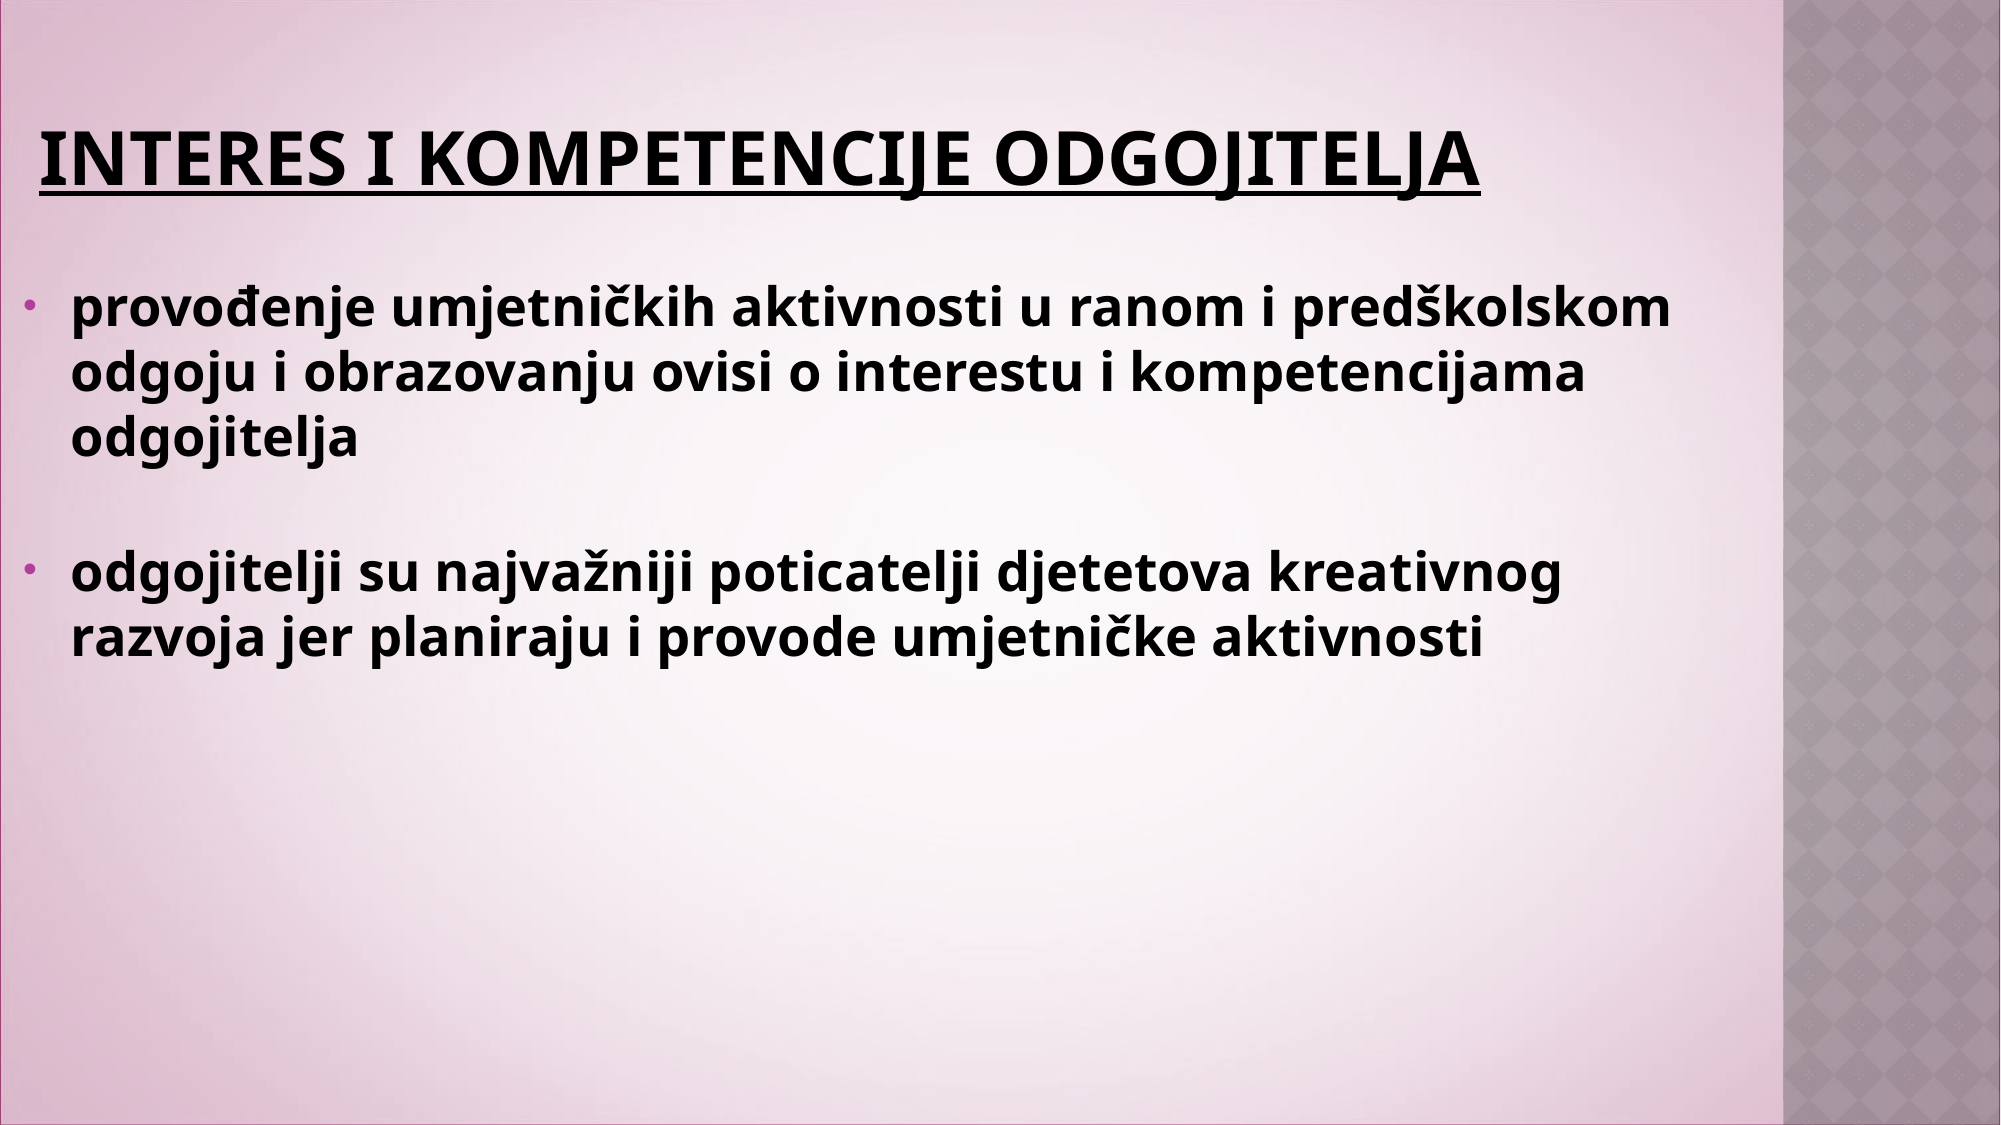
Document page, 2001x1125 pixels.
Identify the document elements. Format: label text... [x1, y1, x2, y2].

list provođenje umjetničkih aktivnosti u ranom i predškolskom odgoju i obrazovanju ovisi o interestu i kompetencijama odgojitelja odgojitelji su najvažniji poticatelji djetetova kreativnog razvoja jer planiraju i provode umjetničke aktivnosti [6, 264, 1773, 1060]
title interes i kompetencije odgojitelja [30, 13, 1614, 201]
